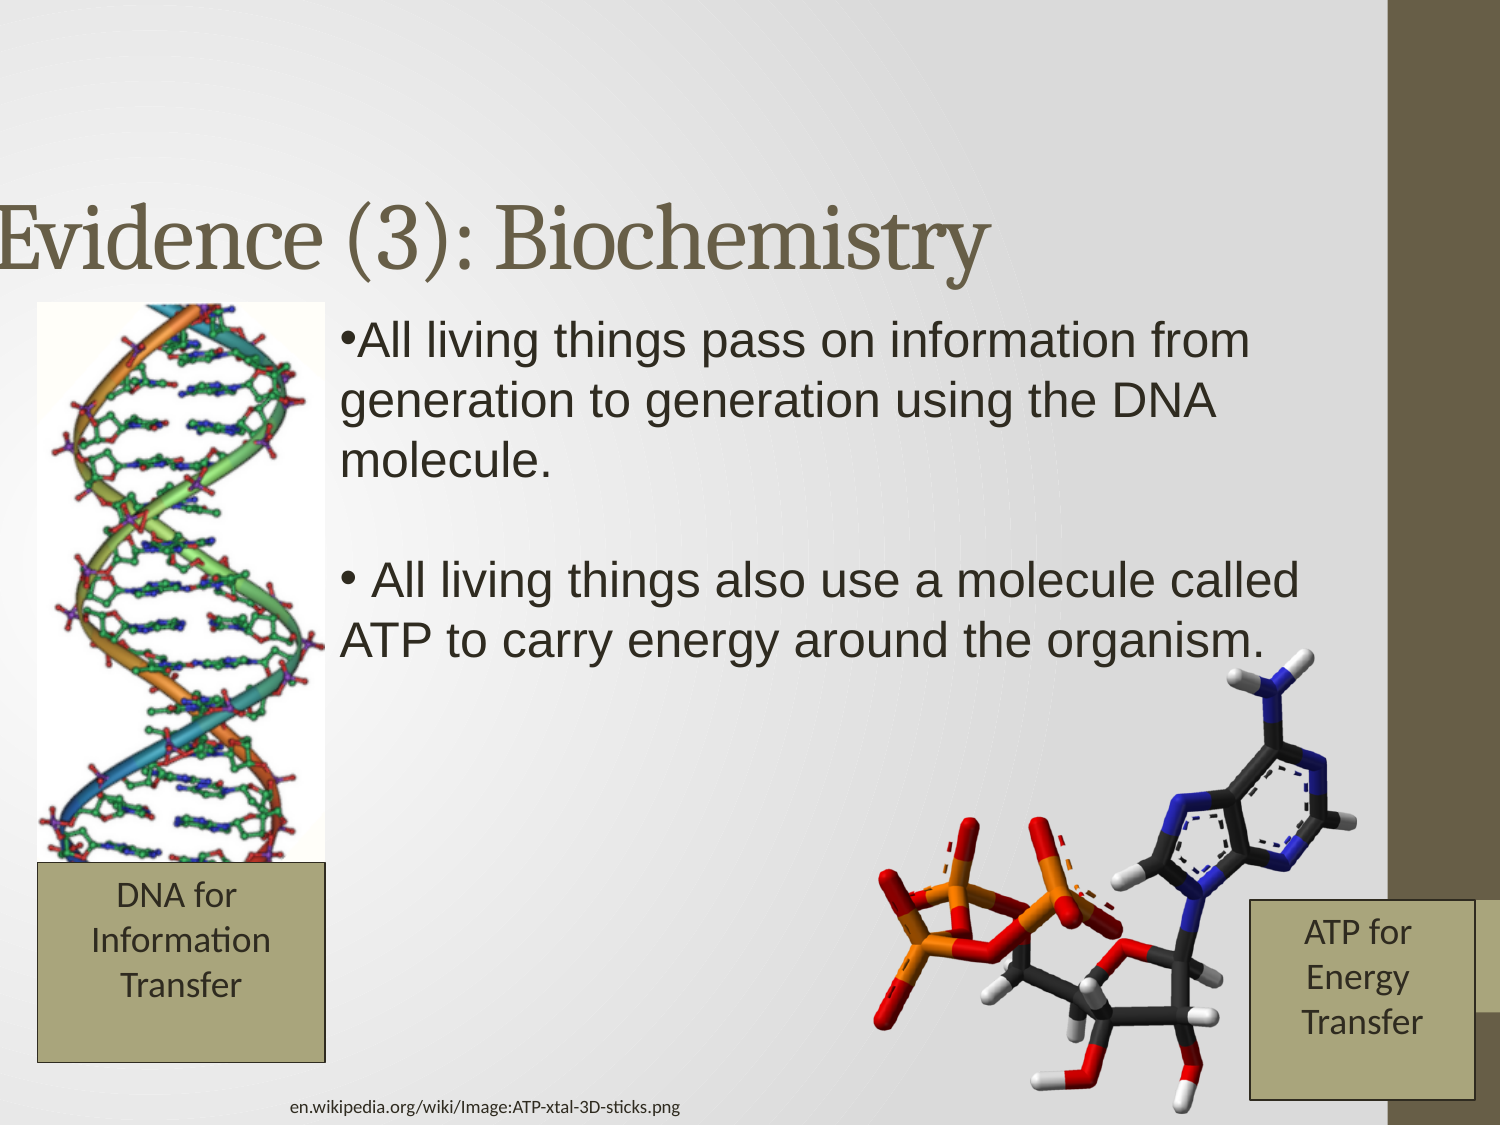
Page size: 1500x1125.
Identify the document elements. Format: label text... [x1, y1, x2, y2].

text_box ATP for Energy Transfer [1393, 899, 1500, 1050]
text_box en.wikipedia.org/wiki/Image:ATP-xtal-3D-sticks.png [274, 1087, 846, 1125]
picture [36, 302, 326, 938]
text_box DNA for Information Transfer [37, 941, 325, 1063]
title Evidence (3): Biochemistry [0, 137, 1500, 325]
text_box [1393, 1050, 1475, 1100]
picture [849, 624, 1381, 1125]
text_box All living things pass on information from generation to generation using the DNA molecule. All living things also use a molecule called ATP to carry energy around the organism. [334, 299, 1400, 675]
